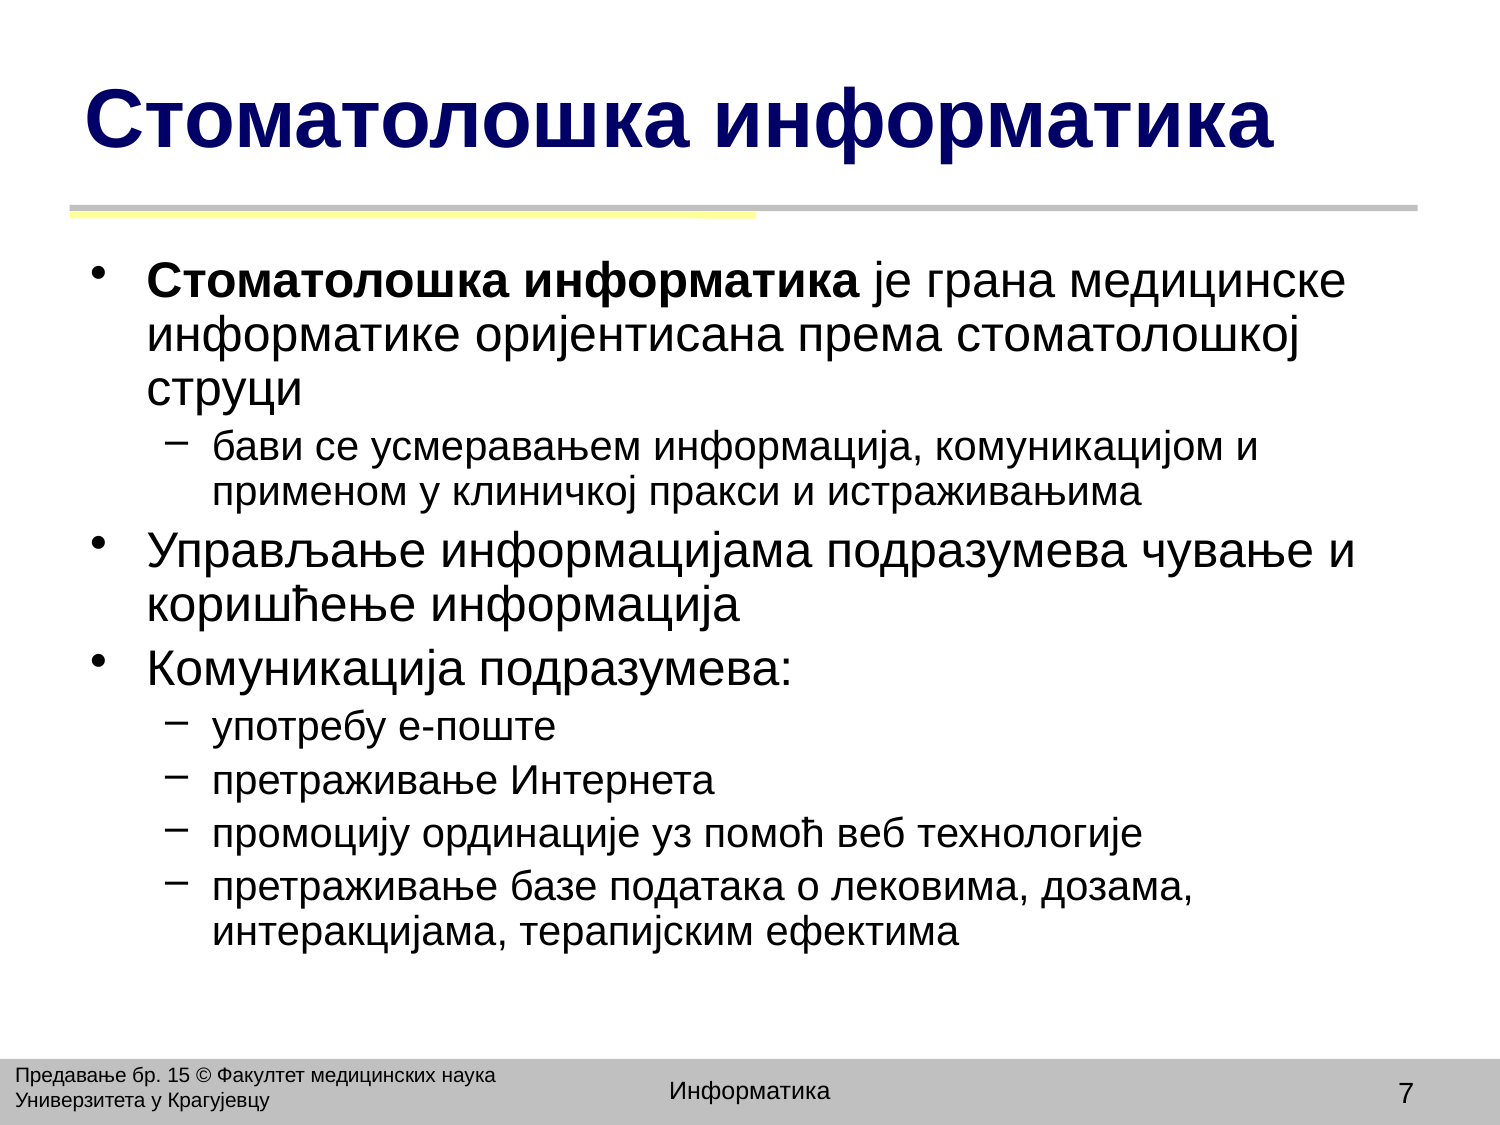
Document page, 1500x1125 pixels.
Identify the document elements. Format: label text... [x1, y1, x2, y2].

slide_number Предавање бр. 15 © Факултет медицинских наука Универзитета у Крагујевцу [0, 1053, 634, 1108]
title Стоматолошка информатика [69, 19, 1426, 208]
footer Информатика [512, 1066, 988, 1125]
list Стоматолошка информатика је грана медицинске информатике оријентисана према стоматолошкој струци бави се усмеравањем информација, комуникацијом и применом у клиничкој пракси и истраживањима Управљање информацијама подразумева чување и коришћење информација Комуникација подразумева: употребу е-поште претраживање Интернета промоцију ординације уз помоћ веб технологије претраживање базе података о лековима, дозама, интеракцијама, терапијским ефектима [74, 246, 1426, 1023]
slide_number 7 [1079, 1066, 1430, 1125]
